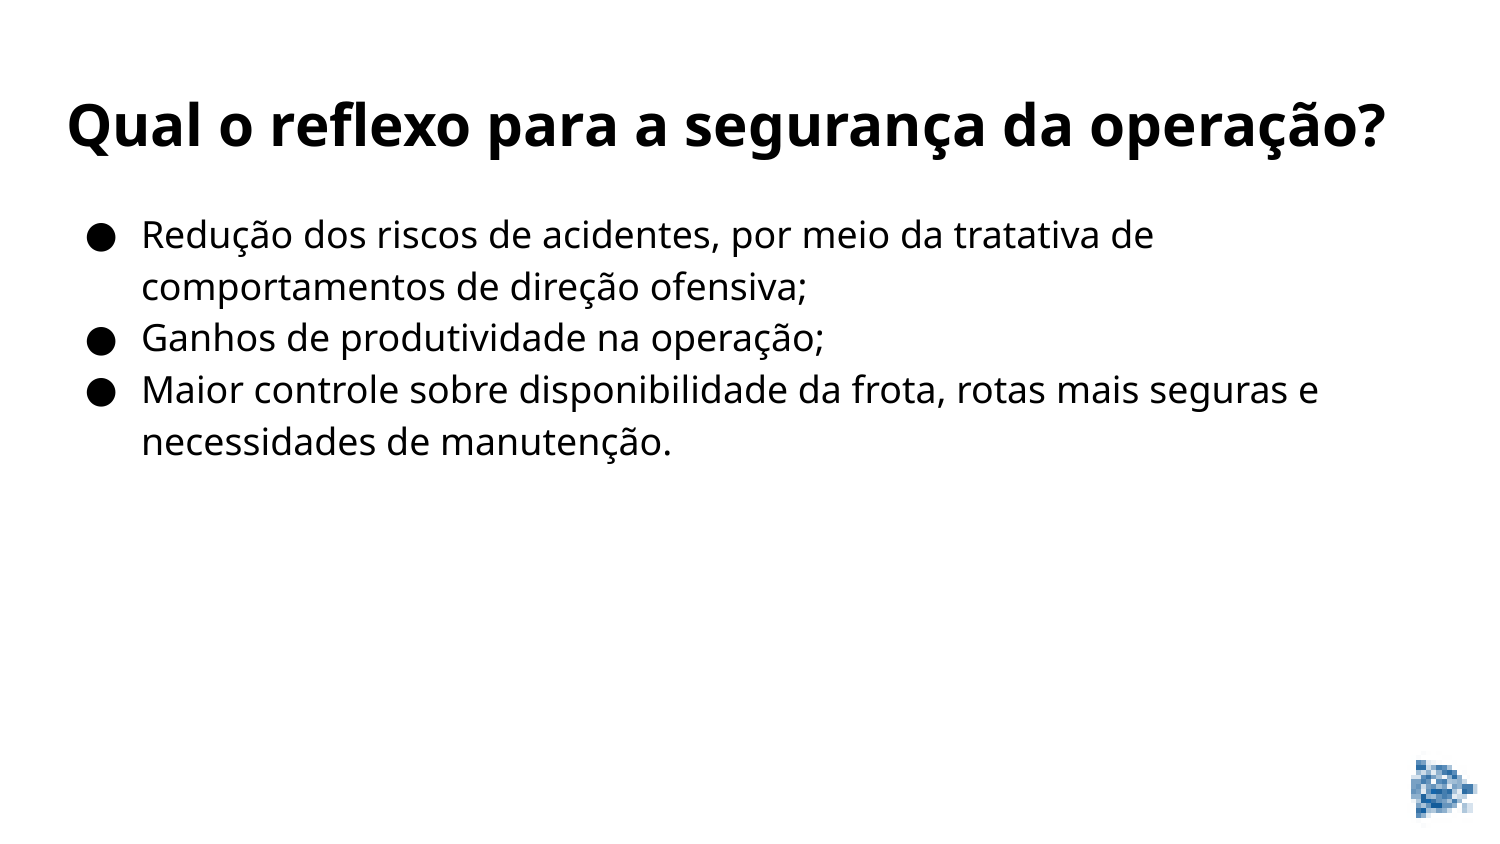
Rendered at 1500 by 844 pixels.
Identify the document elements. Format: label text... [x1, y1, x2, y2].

title Qual o reflexo para a segurança da operação? [51, 72, 1449, 167]
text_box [1406, 751, 1489, 828]
list Redução dos riscos de acidentes, por meio da tratativa de comportamentos de direção ofensiva; Ganhos de produtividade na operação; Maior controle sobre disponibilidade da frota, rotas mais seguras e necessidades de manutenção. [51, 189, 1449, 750]
